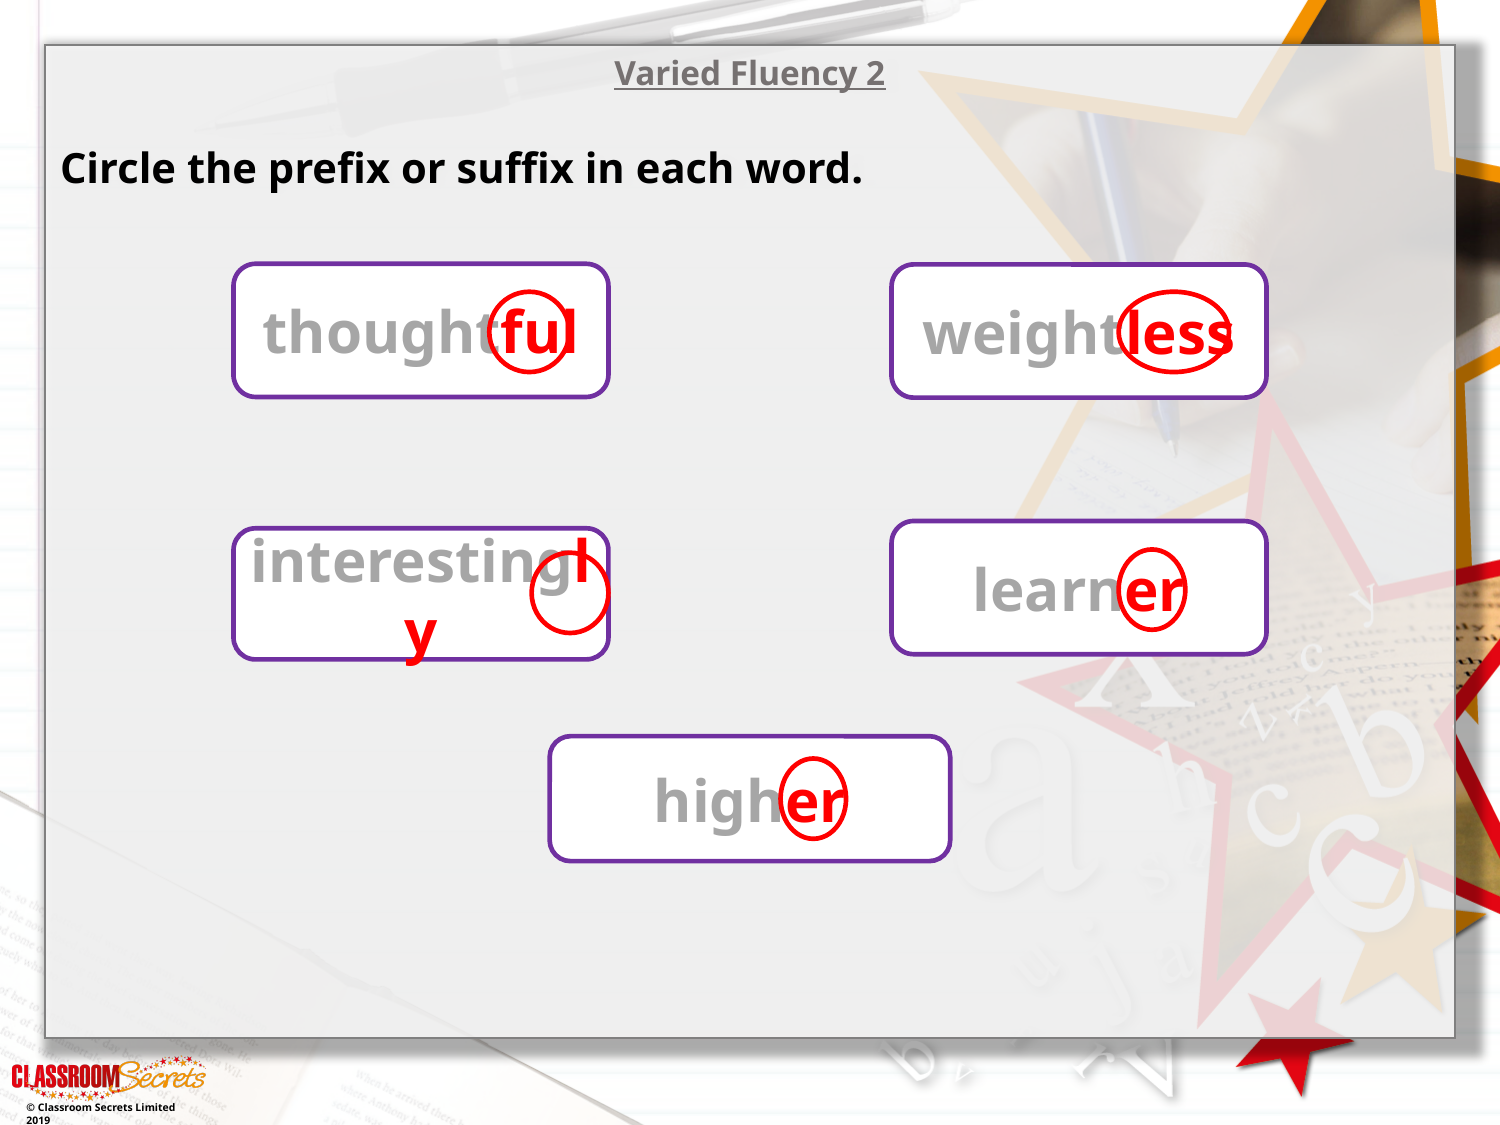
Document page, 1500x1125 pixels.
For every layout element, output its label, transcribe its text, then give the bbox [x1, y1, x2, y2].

picture [0, 0, 1500, 1125]
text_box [233, 263, 1267, 862]
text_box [11, 1055, 217, 1122]
text_box Varied Fluency 2 Circle the prefix or suffix in each word. [44, 44, 1456, 1039]
